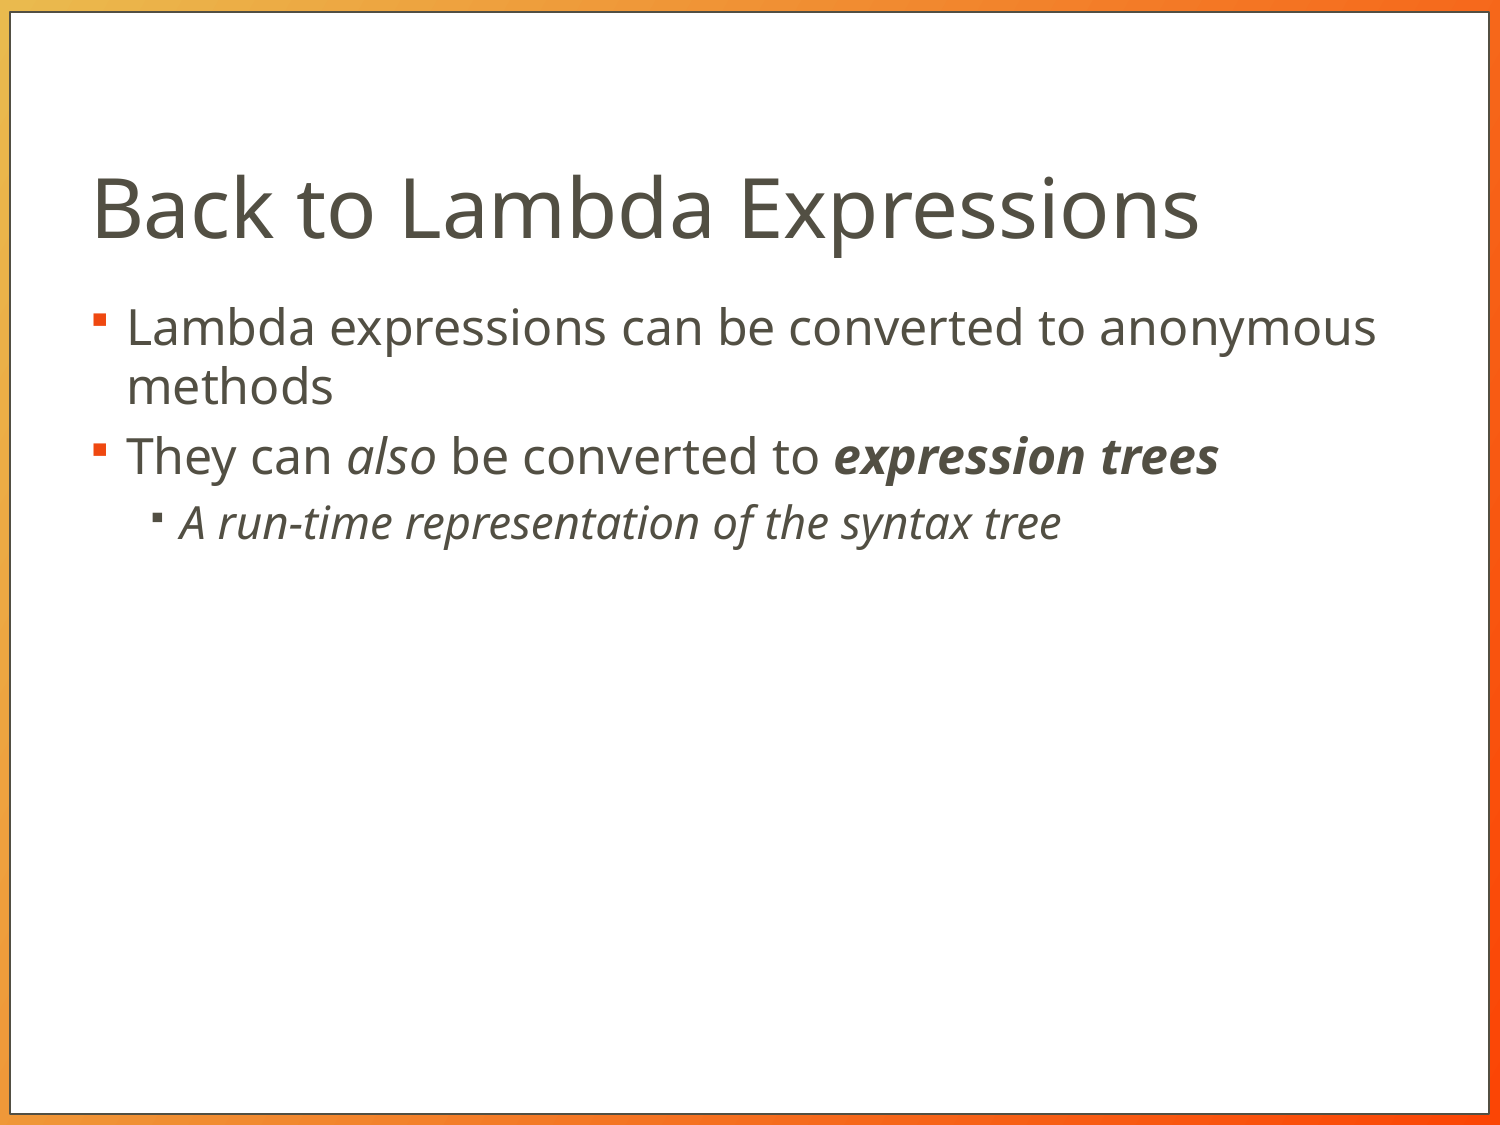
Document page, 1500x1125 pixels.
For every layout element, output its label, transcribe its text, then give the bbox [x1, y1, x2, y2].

list Lambda expressions can be converted to anonymous methods They can also be converted to expression trees A run-time representation of the syntax tree [75, 287, 1425, 1005]
title Back to Lambda Expressions [75, 75, 1425, 263]
